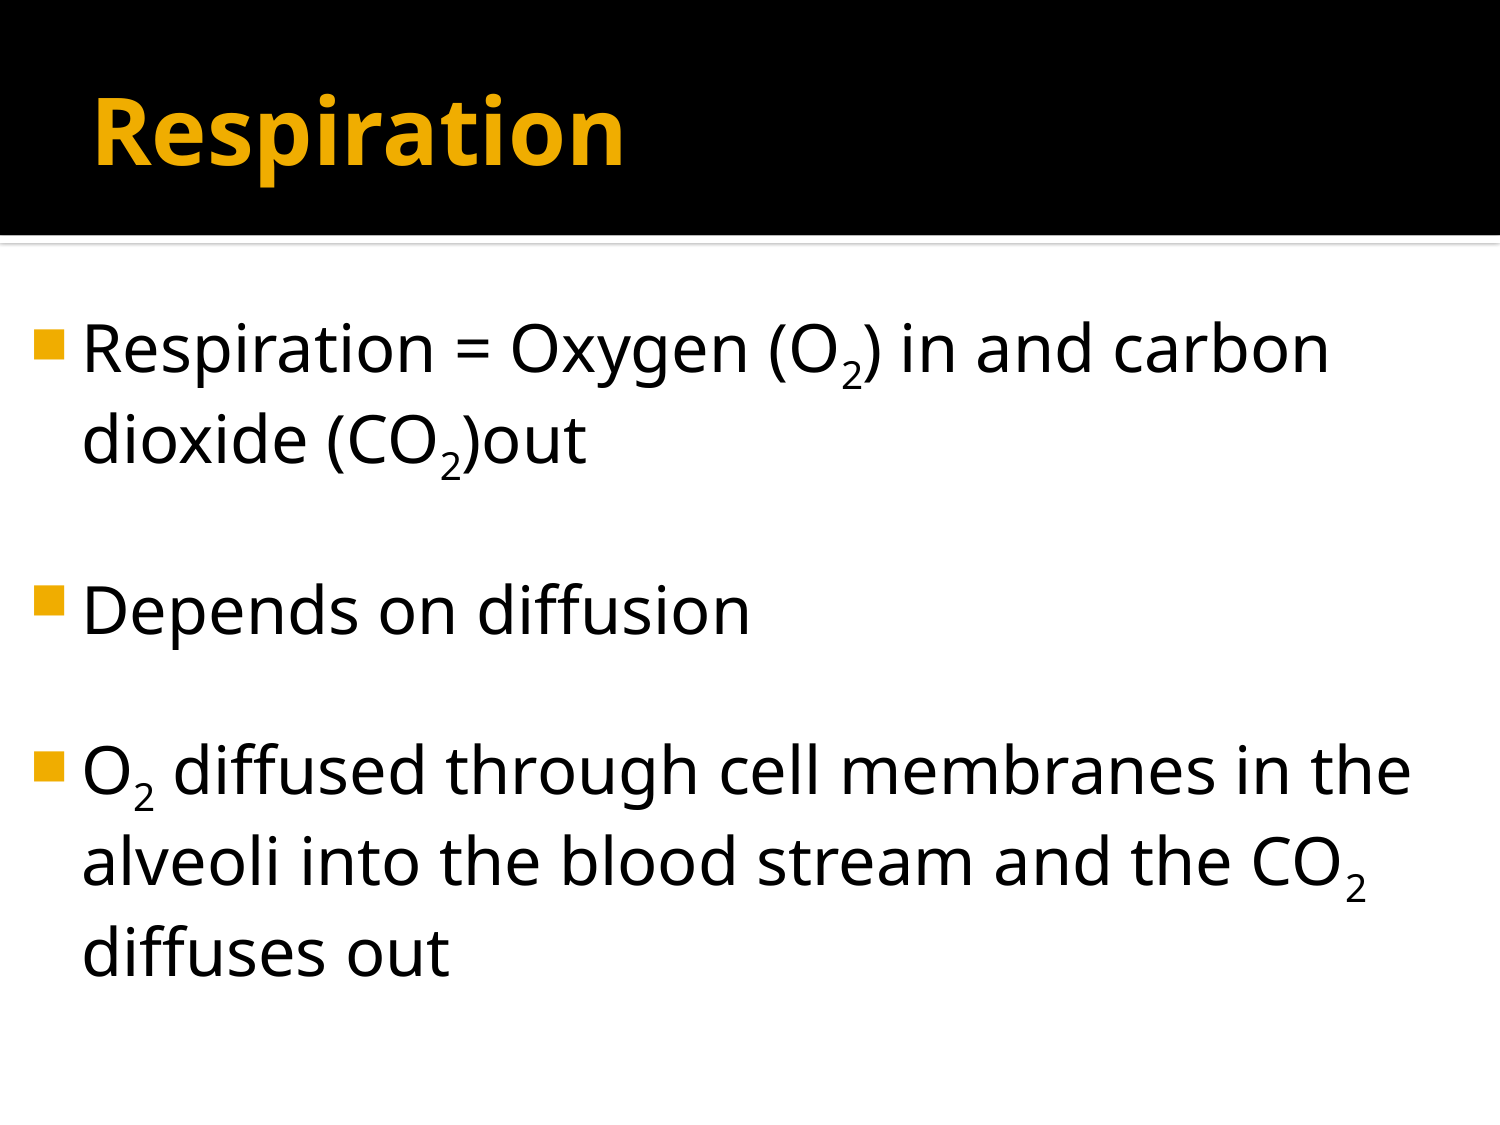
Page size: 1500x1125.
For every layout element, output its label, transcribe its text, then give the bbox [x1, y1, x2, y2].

title Respiration [75, 25, 1425, 231]
list Respiration = Oxygen (O2) in and carbon dioxide (CO2)out Depends on diffusion O2 diffused through cell membranes in the alveoli into the blood stream and the CO2 diffuses out [0, 291, 1500, 1125]
